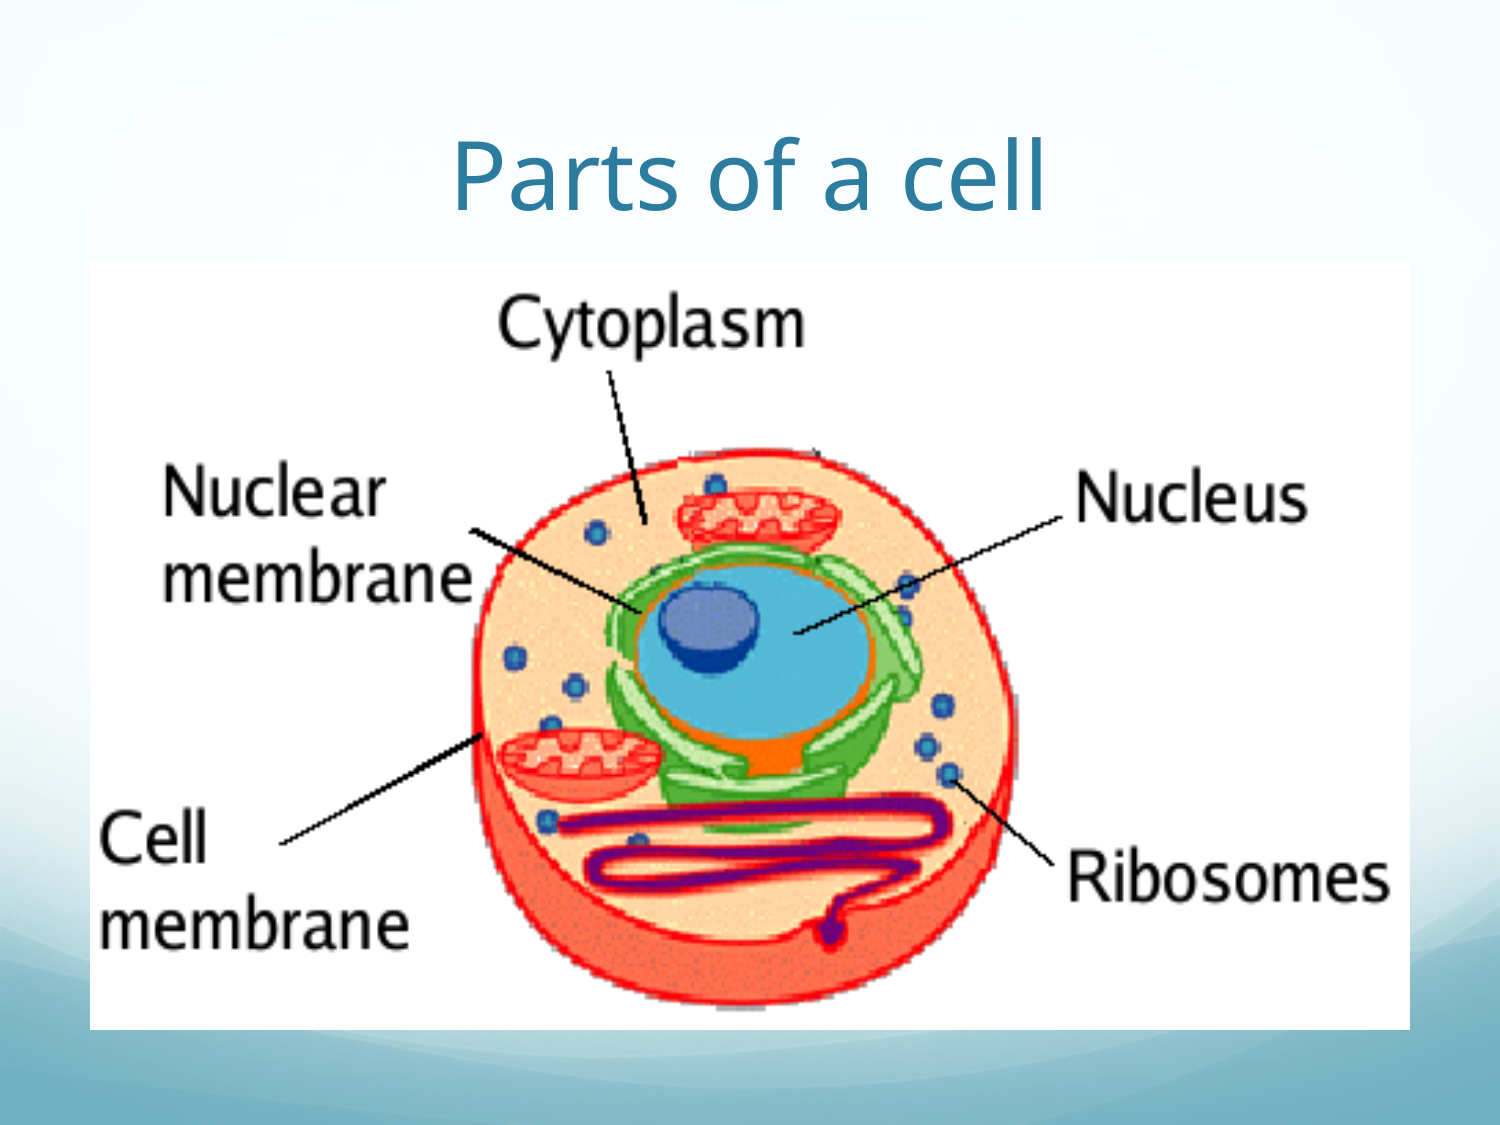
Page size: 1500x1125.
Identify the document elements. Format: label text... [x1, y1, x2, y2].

title Parts of a cell [90, 17, 1410, 237]
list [89, 261, 1410, 1030]
